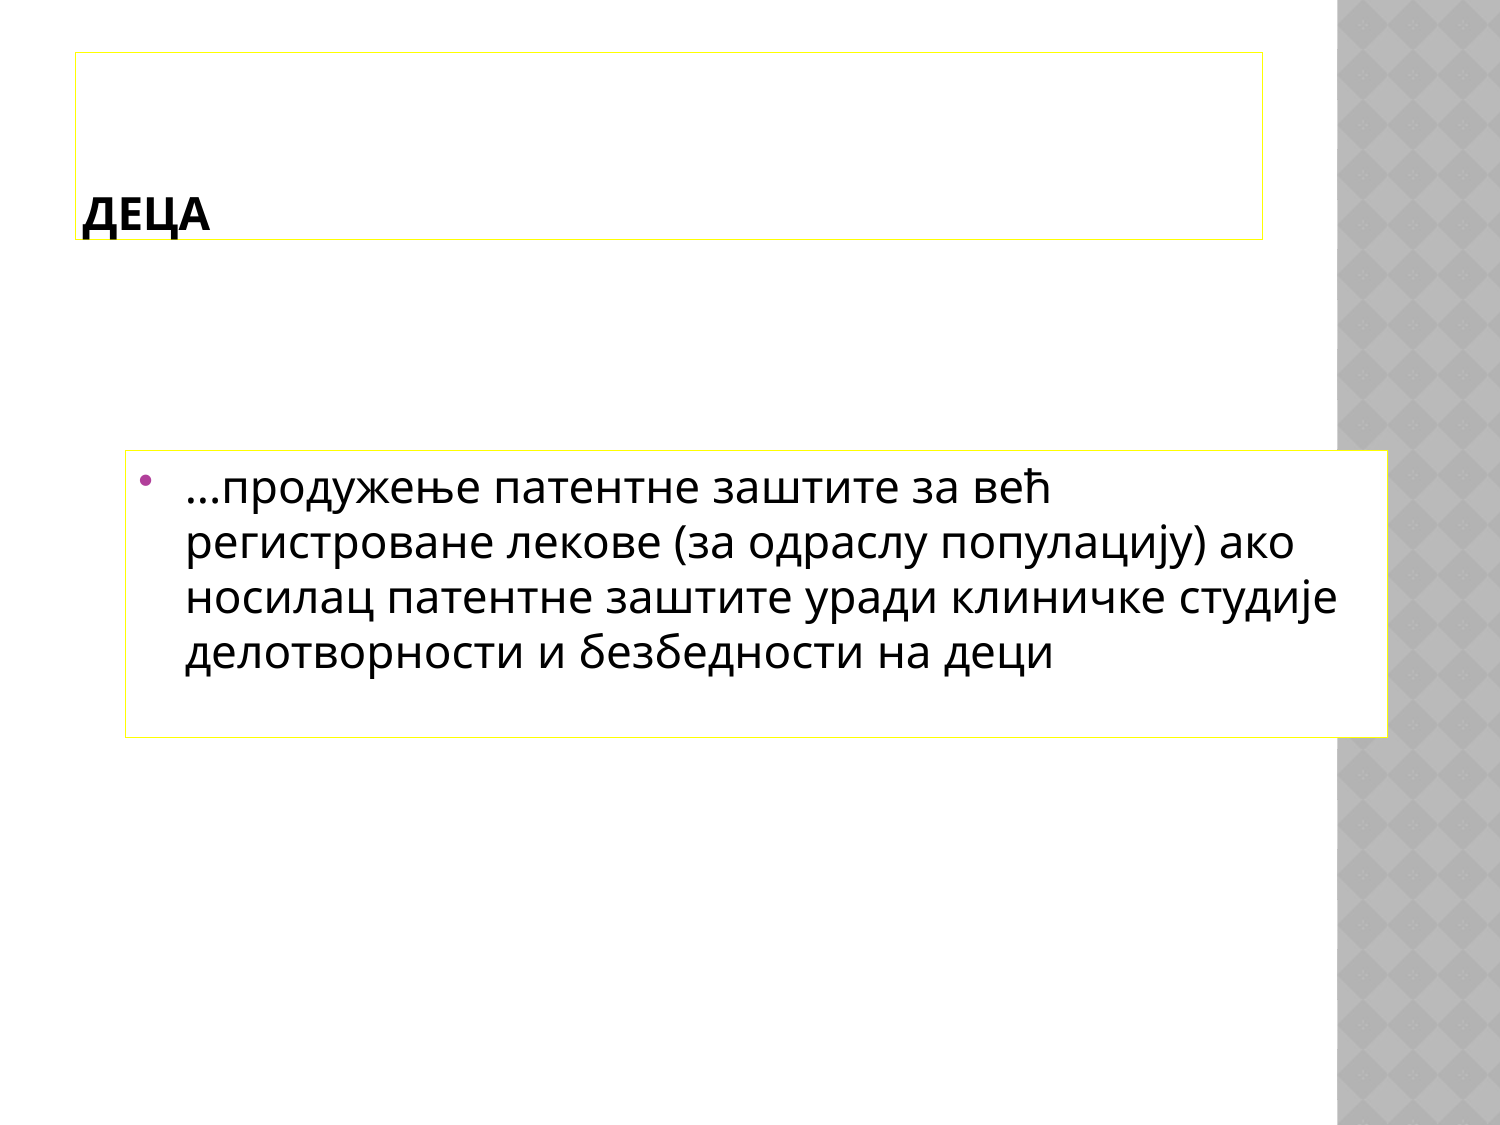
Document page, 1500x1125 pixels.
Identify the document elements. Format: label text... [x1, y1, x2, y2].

list ...продужење патентне заштите за већ регистроване лекове (за одраслу популацију) ако носилац патентне заштите уради клиничке студије делотворности и безбедности на деци [125, 450, 1388, 738]
title ДЕЦА [75, 52, 1263, 240]
